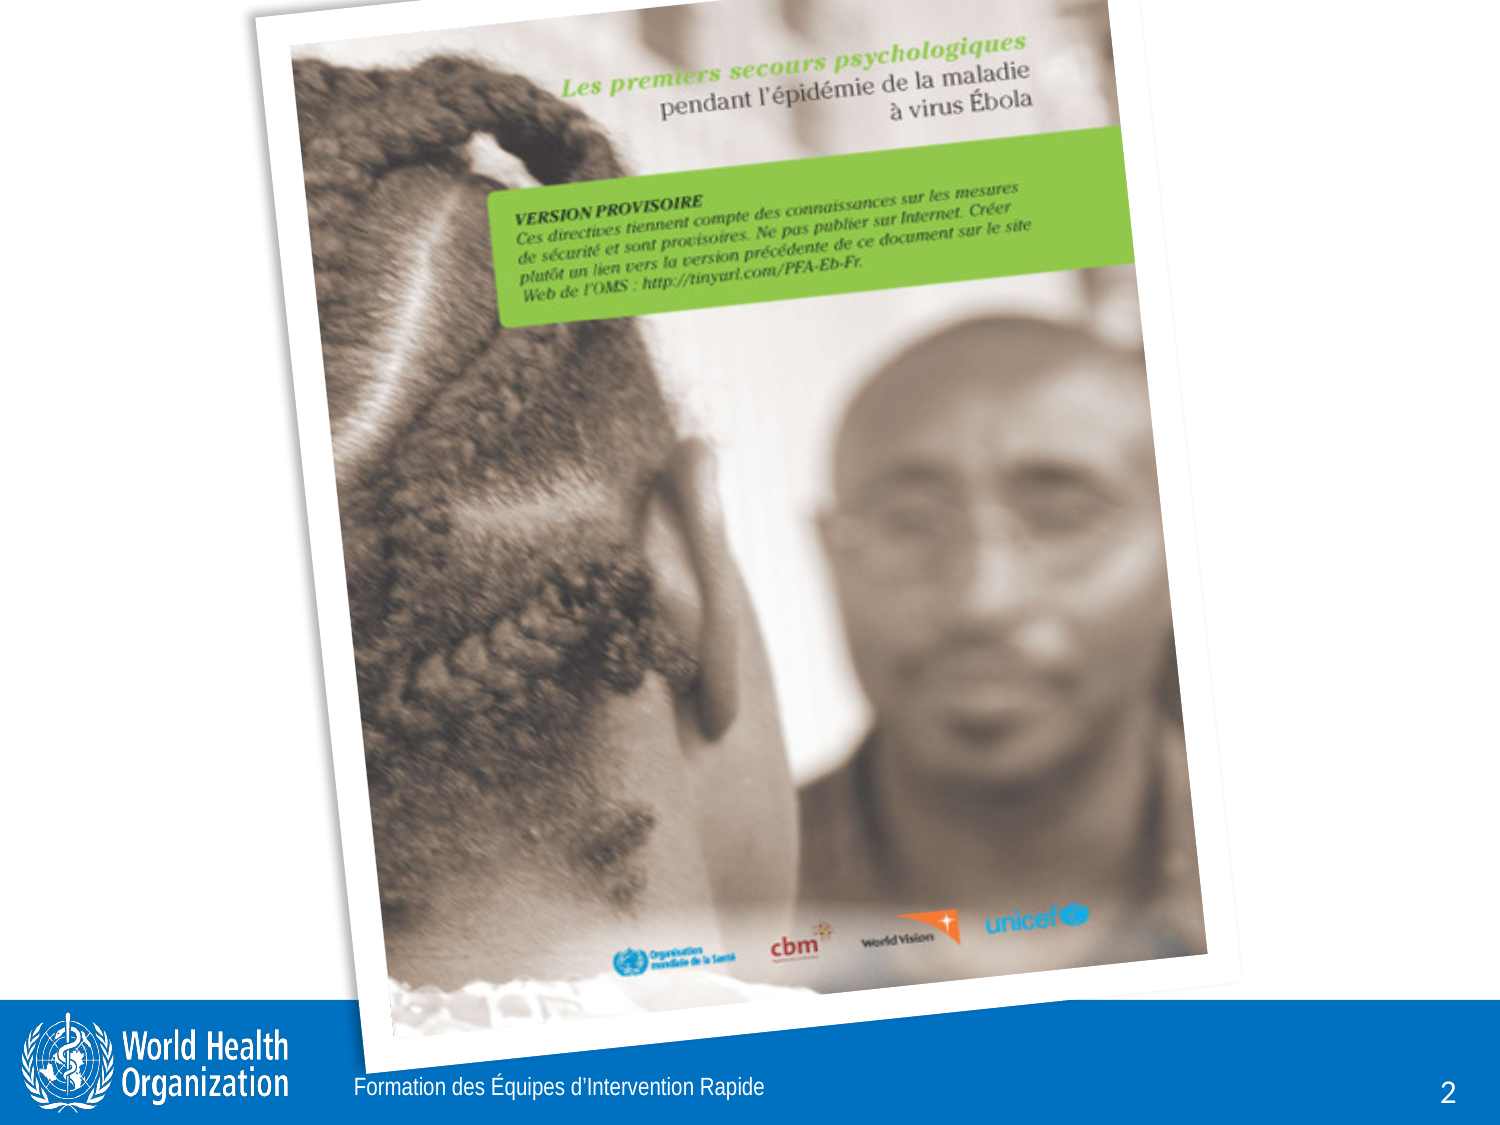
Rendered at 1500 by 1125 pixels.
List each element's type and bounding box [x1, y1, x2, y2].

picture [291, 0, 1207, 1039]
picture [21, 1012, 288, 1113]
